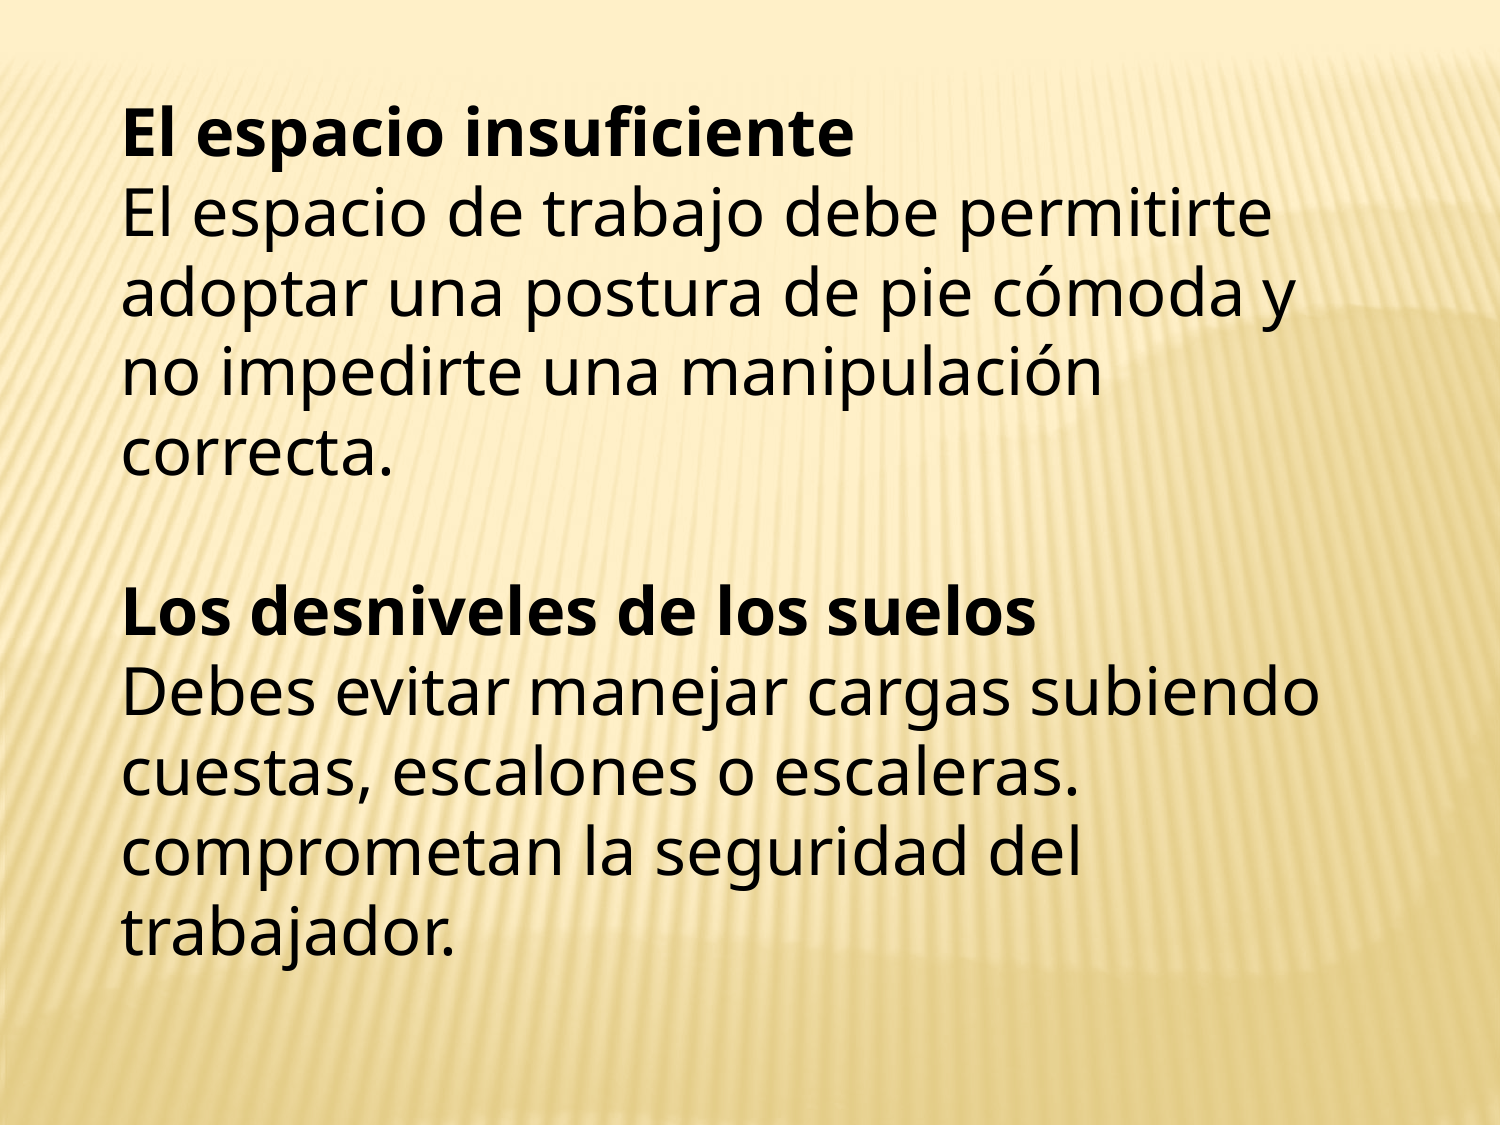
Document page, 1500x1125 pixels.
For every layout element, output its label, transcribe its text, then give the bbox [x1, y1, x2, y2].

text_box El espacio insuficiente El espacio de trabajo debe permitirte adoptar una postura de pie cómoda y no impedirte una manipulación correcta. Los desniveles de los suelos Debes evitar manejar cargas subiendo cuestas, escalones o escaleras. comprometan la seguridad del trabajador. [105, 81, 1383, 977]
